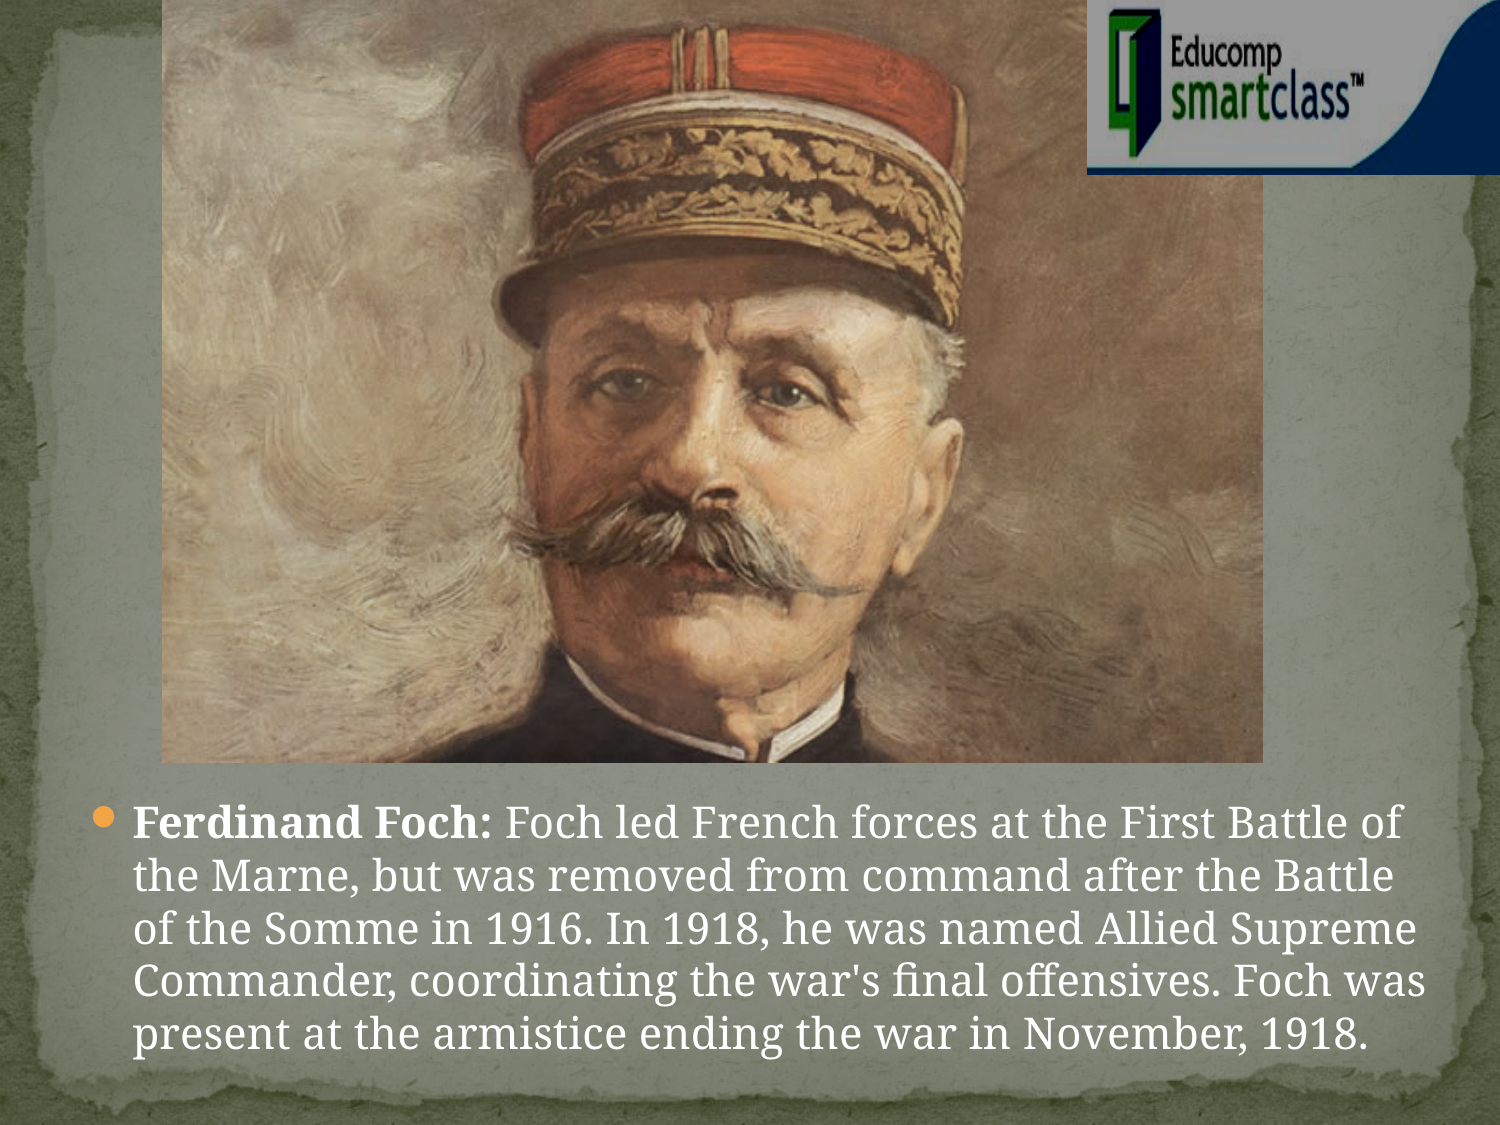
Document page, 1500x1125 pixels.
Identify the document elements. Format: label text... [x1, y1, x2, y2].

list Ferdinand Foch: Foch led French forces at the First Battle of the Marne, but was removed from command after the Battle of the Somme in 1916. In 1918, he was named Allied Supreme Commander, coordinating the war's final offensives. Foch was present at the armistice ending the war in November, 1918. [75, 787, 1450, 1075]
picture [162, 0, 1500, 763]
